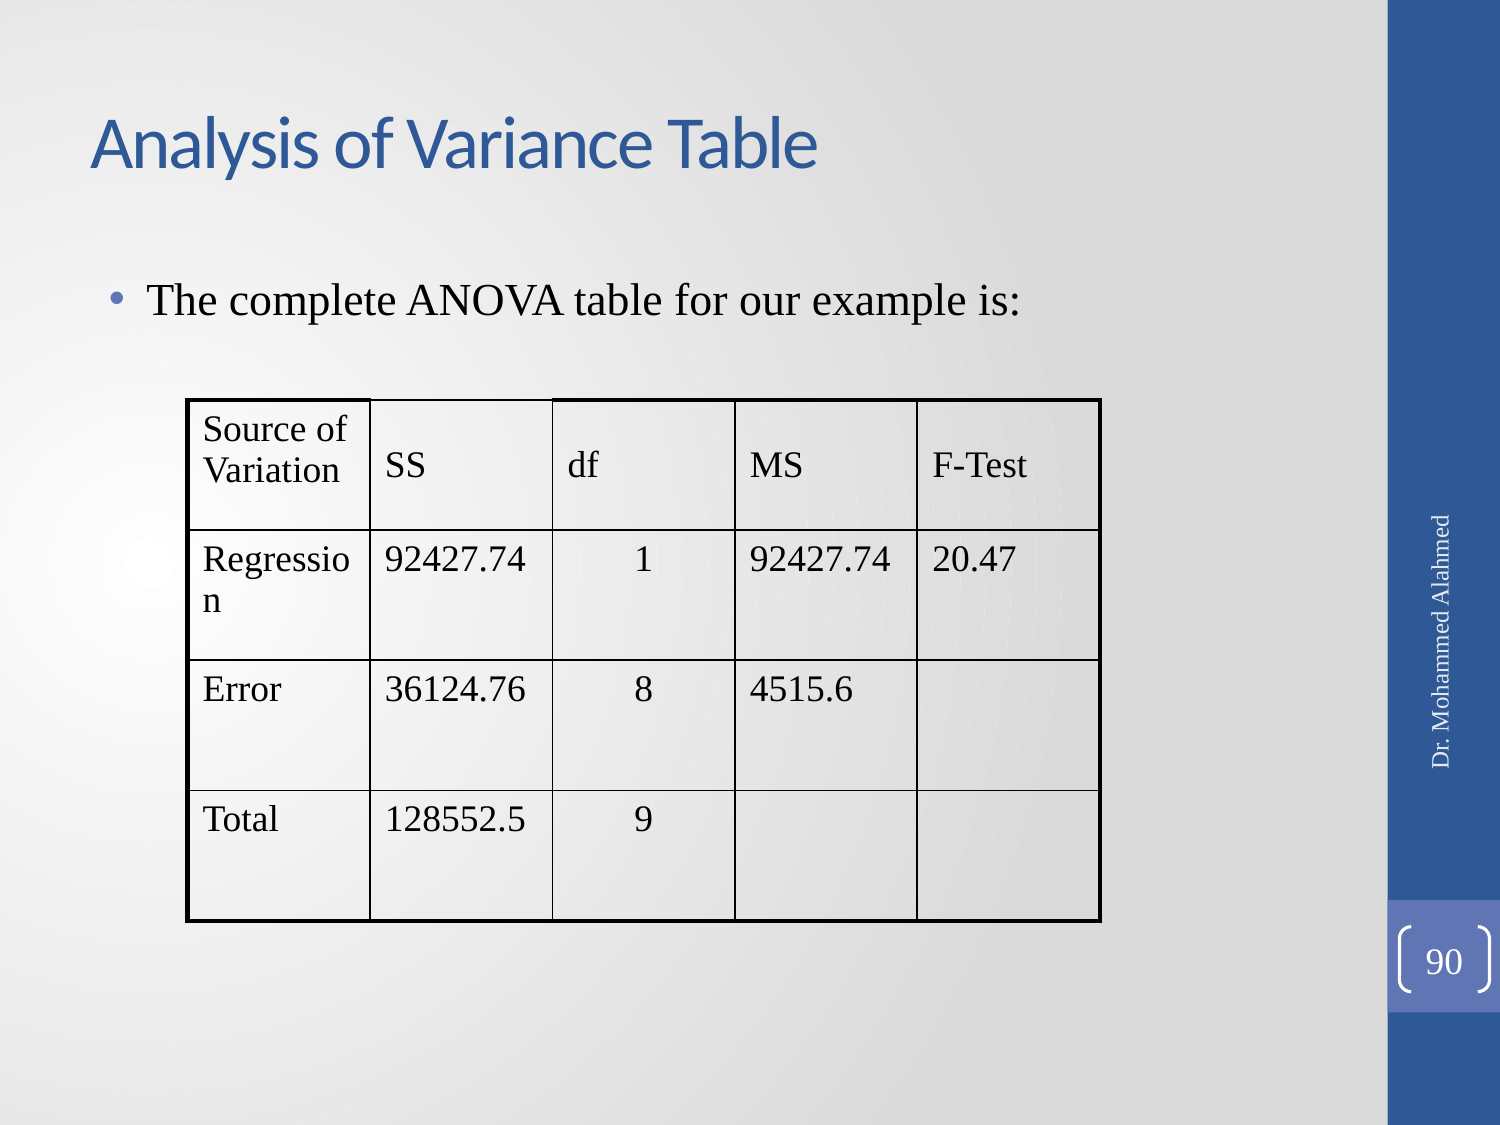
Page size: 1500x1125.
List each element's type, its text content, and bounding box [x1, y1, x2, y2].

table_header F-Test [918, 402, 1098, 529]
table_header MS [736, 402, 916, 529]
footer Dr. Mohammed Alahmed [1408, 500, 1469, 889]
table_cell 9 [553, 791, 734, 919]
table_cell 4515.6 [736, 661, 916, 790]
table_cell 36124.76 [371, 661, 552, 790]
table_cell Error [190, 661, 369, 790]
table_cell 20.47 [918, 531, 1098, 659]
table_header df [553, 402, 734, 529]
slide_number 90 [1397, 925, 1492, 994]
table_header SS [371, 401, 552, 529]
table_cell [918, 791, 1098, 919]
table_cell 1 [553, 531, 734, 659]
table_cell [918, 661, 1098, 790]
table_cell 8 [553, 661, 734, 790]
title Analysis of Variance Table [75, 45, 1325, 233]
list The complete ANOVA table for our example is: [75, 262, 1325, 1050]
table_cell 92427.74 [736, 531, 916, 659]
table_cell [736, 791, 916, 919]
table_cell 92427.74 [371, 531, 552, 659]
table_cell Total [190, 791, 369, 919]
table_cell Regression [190, 531, 369, 659]
table_cell 128552.5 [371, 791, 552, 919]
table_header Source of Variation [190, 402, 369, 529]
